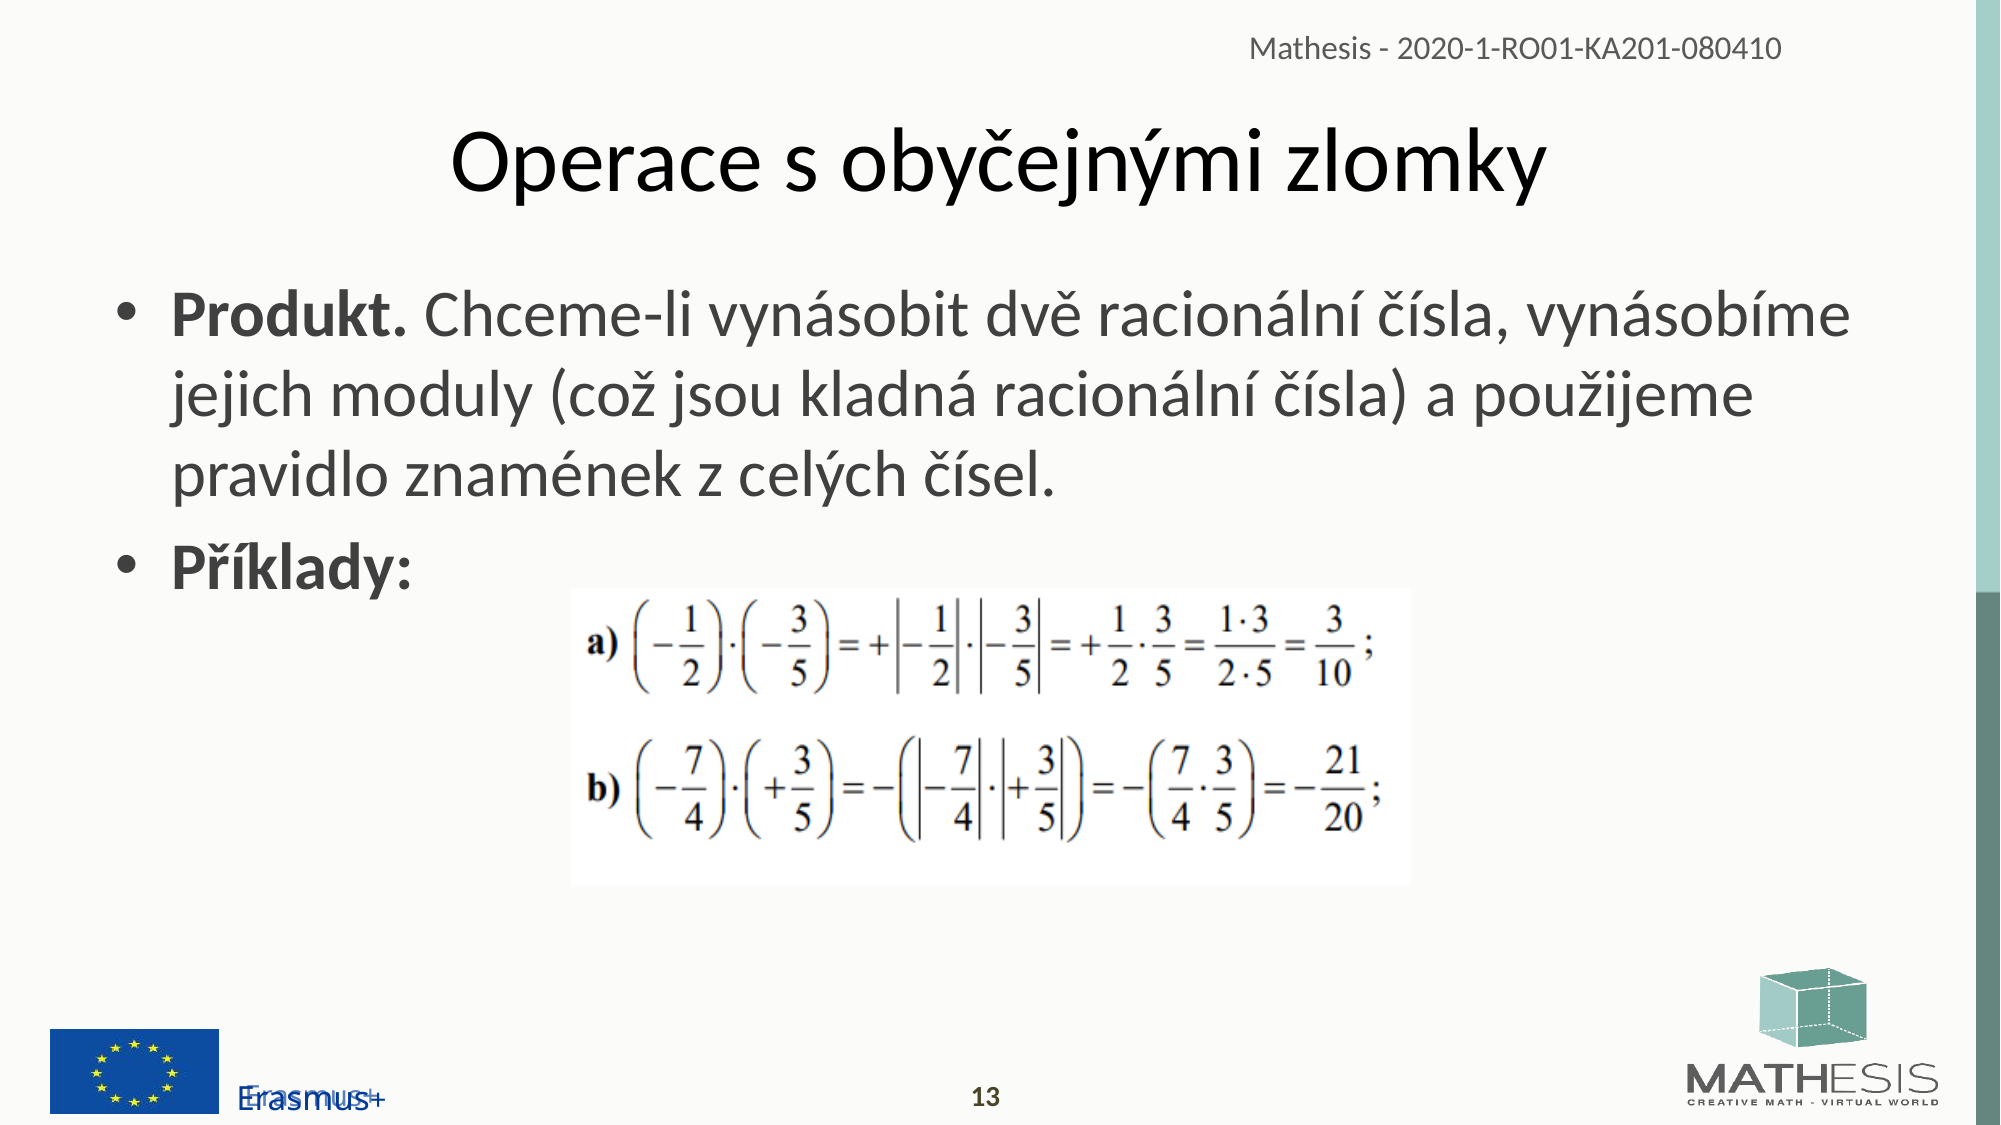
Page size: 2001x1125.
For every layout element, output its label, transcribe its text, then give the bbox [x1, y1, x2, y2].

picture [50, 1029, 219, 1114]
picture [570, 588, 1411, 886]
list Produkt. Chceme-li vynásobit dvě racionální čísla, vynásobíme jejich moduly (což jsou kladná racionální čísla) a použijeme pravidlo znamének z celých čísel. Příklady: [99, 262, 1900, 1005]
title Operace s obyčejnými zlomky [99, 92, 1900, 262]
